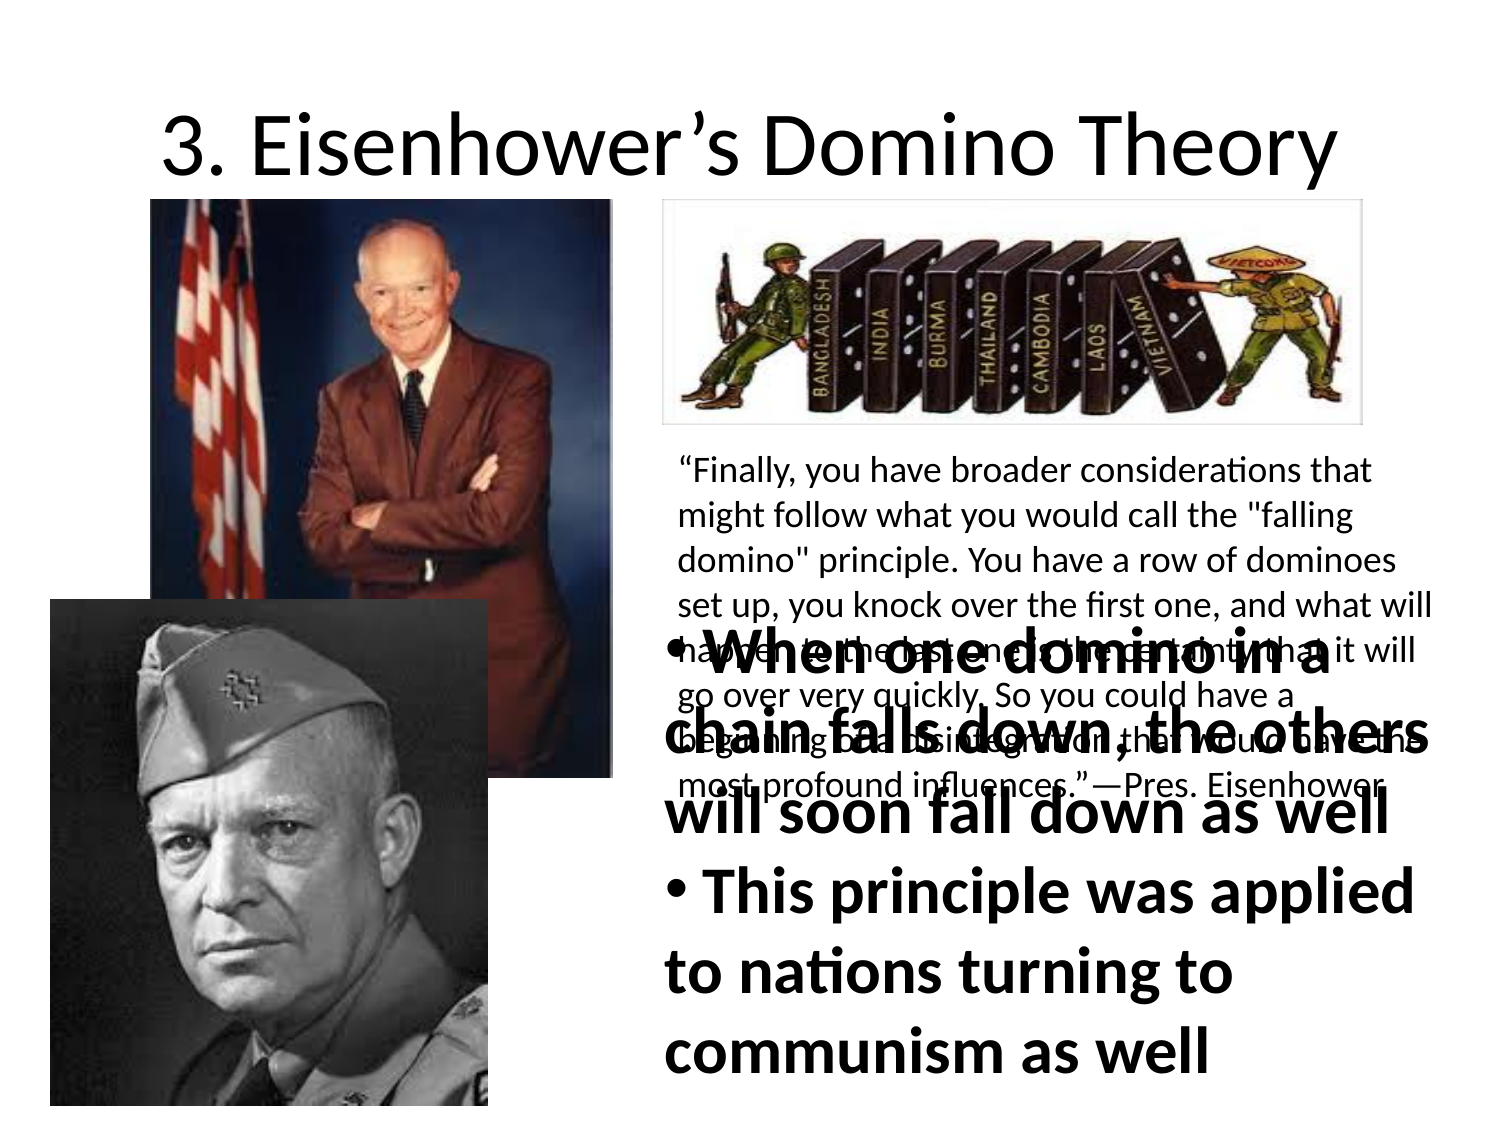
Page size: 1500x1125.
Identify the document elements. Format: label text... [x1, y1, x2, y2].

text_box When one domino in a chain falls down, the others will soon fall down as well This principle was applied to nations turning to communism as well [649, 599, 1463, 1125]
picture [662, 199, 1363, 426]
text_box “Finally, you have broader considerations that might follow what you would call the "falling domino" principle. You have a row of dominoes set up, you knock over the first one, and what will happen to the last one is the certainty that it will go over very quickly. So you could have a beginning of a disintegration that would have the most profound influences.”—Pres. Eisenhower [662, 437, 1463, 599]
title 3. Eisenhower’s Domino Theory [75, 45, 1425, 233]
picture [49, 599, 488, 1106]
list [149, 199, 613, 778]
